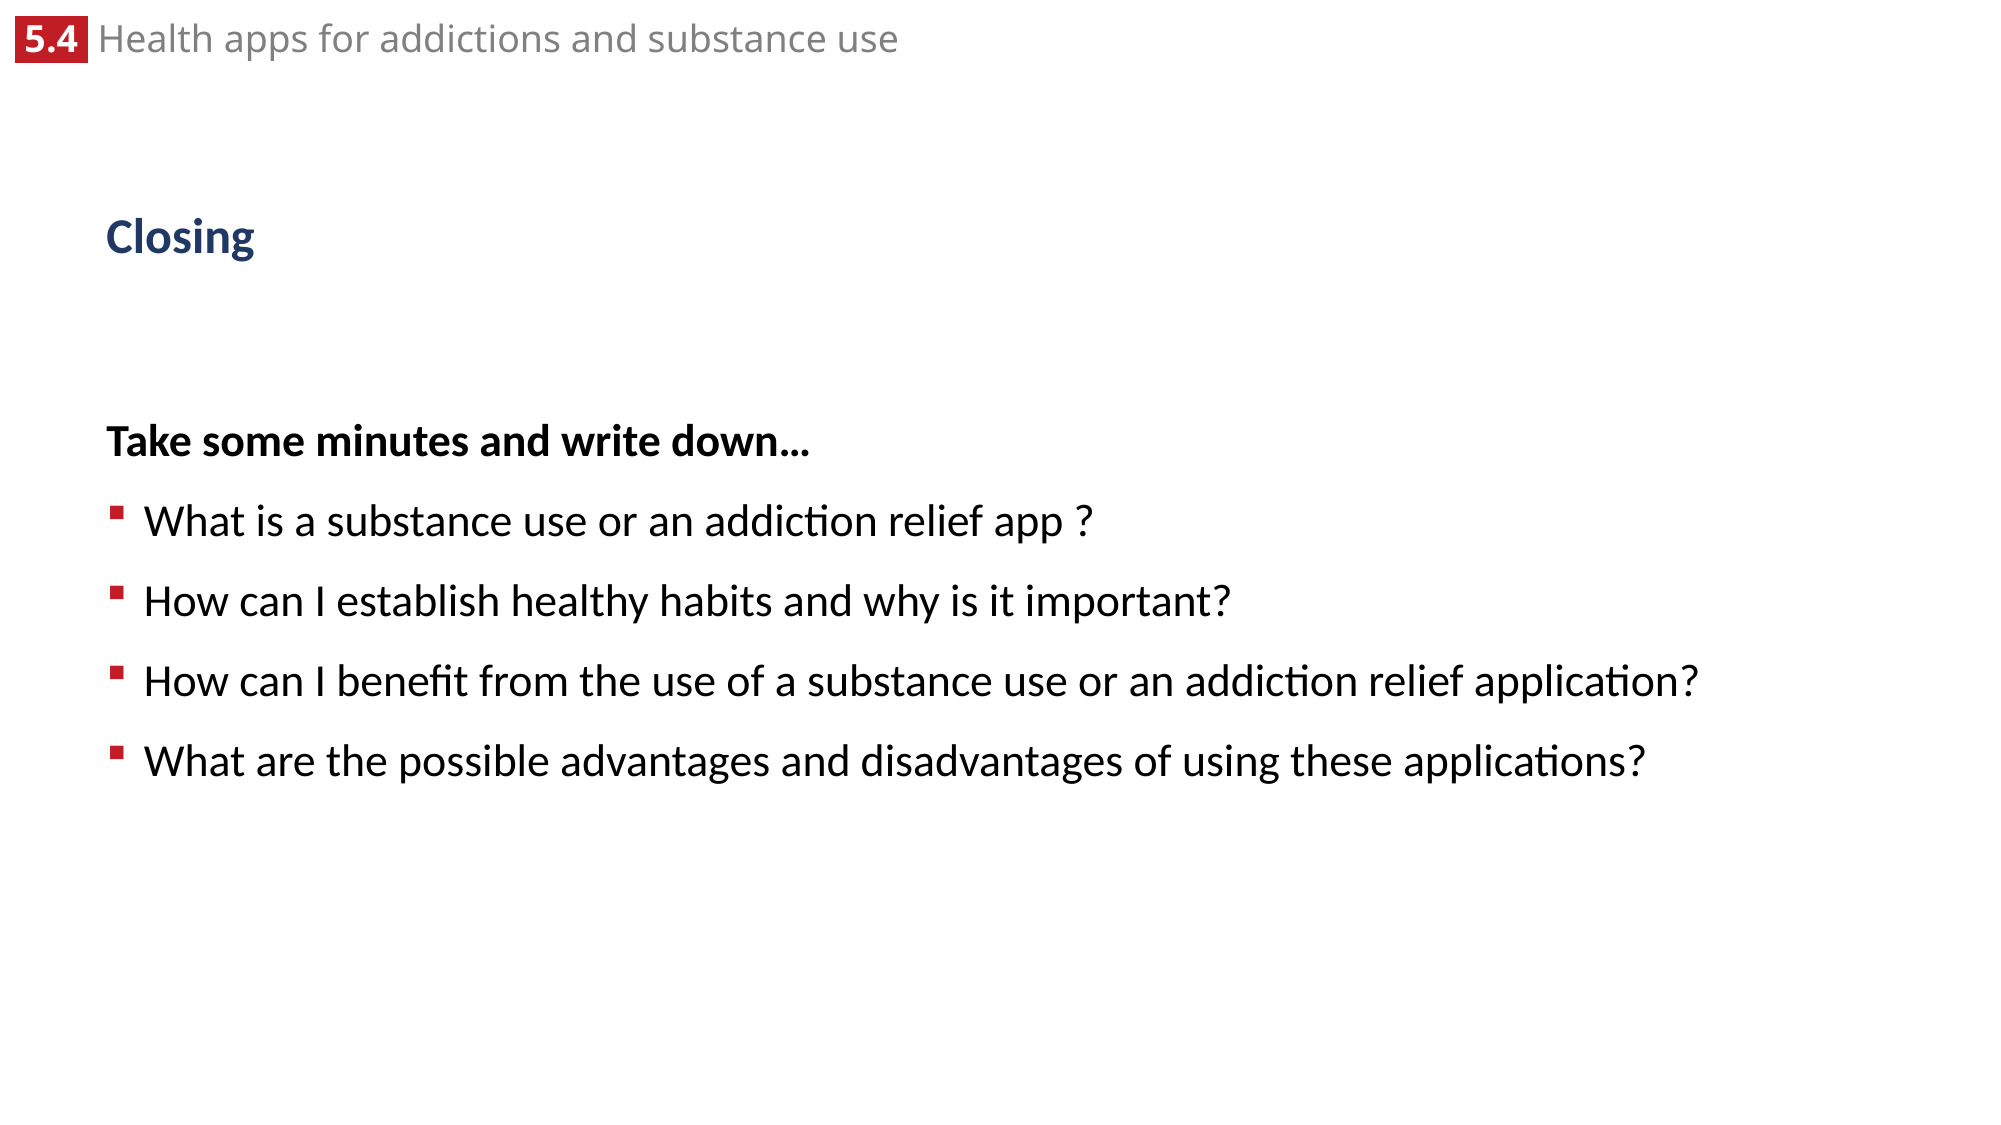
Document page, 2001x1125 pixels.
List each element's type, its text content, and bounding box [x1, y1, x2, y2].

list Take some minutes and write down… What is a substance use or an addiction relief app ? How can I establish healthy habits and why is it important? How can I benefit from the use of a substance use or an addiction relief application? What are the possible advantages and disadvantages of using these applications? [91, 403, 1906, 1051]
title Closing [91, 177, 1906, 297]
